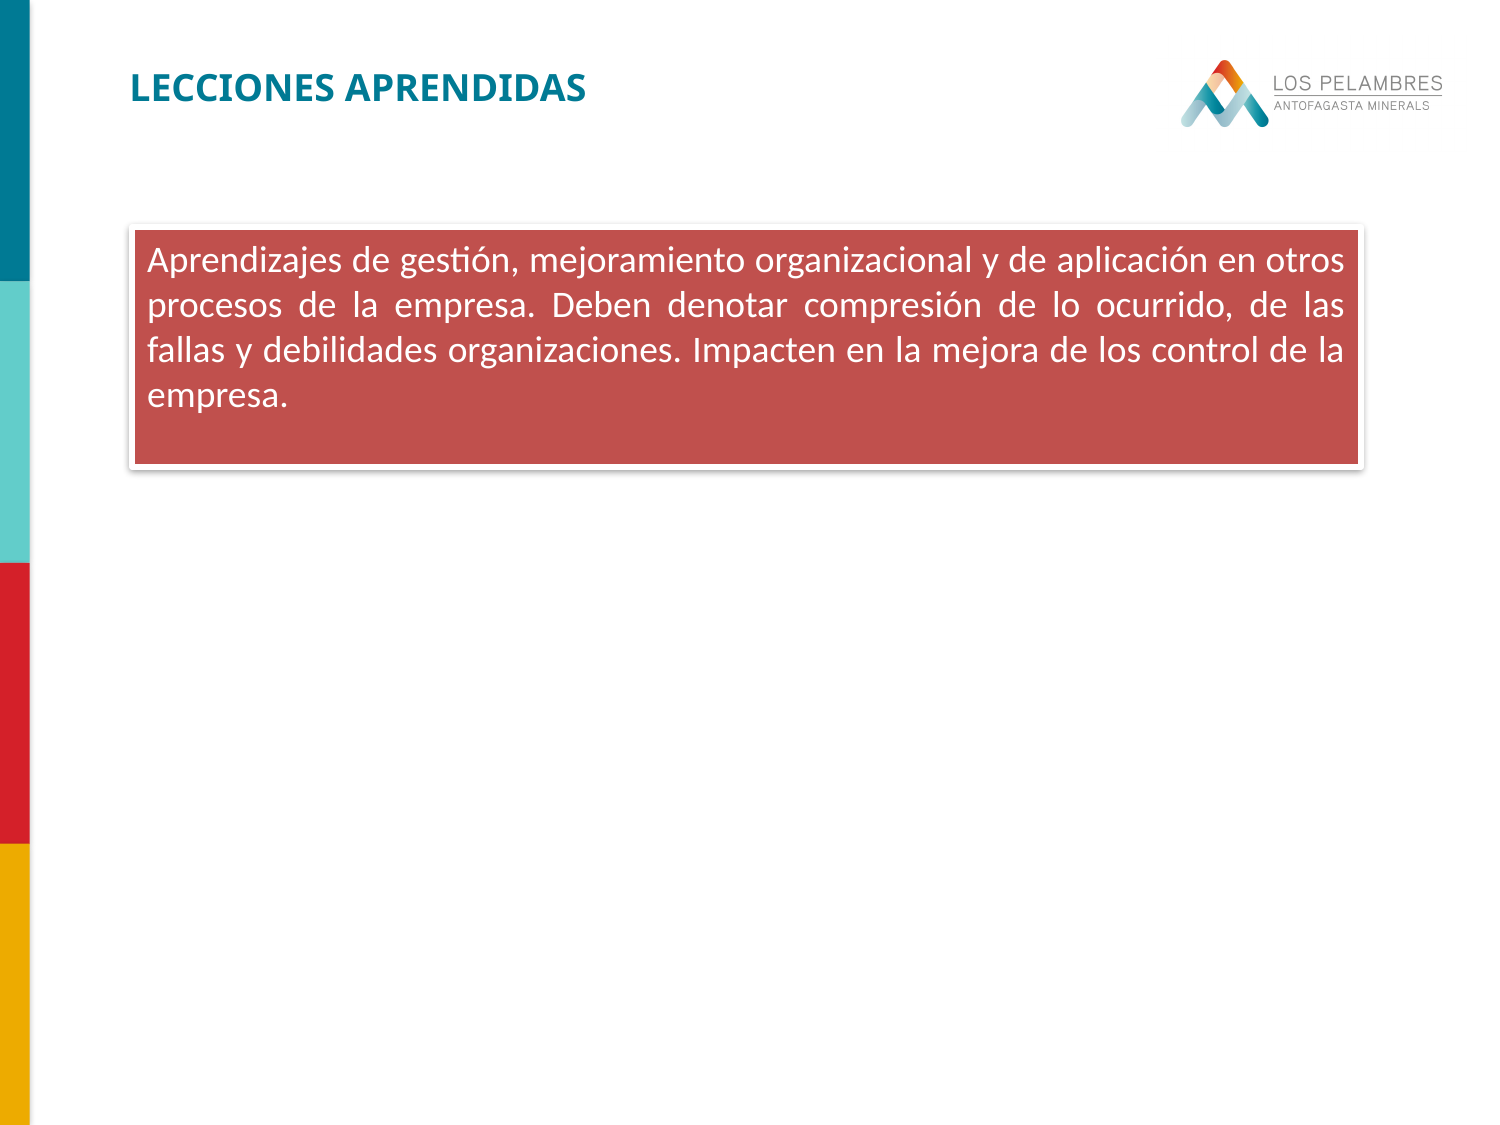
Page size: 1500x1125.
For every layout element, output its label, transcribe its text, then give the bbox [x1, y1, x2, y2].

text_box Aprendizajes de gestión, mejoramiento organizacional y de aplicación en otros procesos de la empresa. Deben denotar compresión de lo ocurrido, de las fallas y debilidades organizaciones. Impacten en la mejora de los control de la empresa. [129, 224, 1364, 470]
text_box LECCIONES APRENDIDAS [114, 56, 1216, 161]
picture [1156, 35, 1467, 152]
